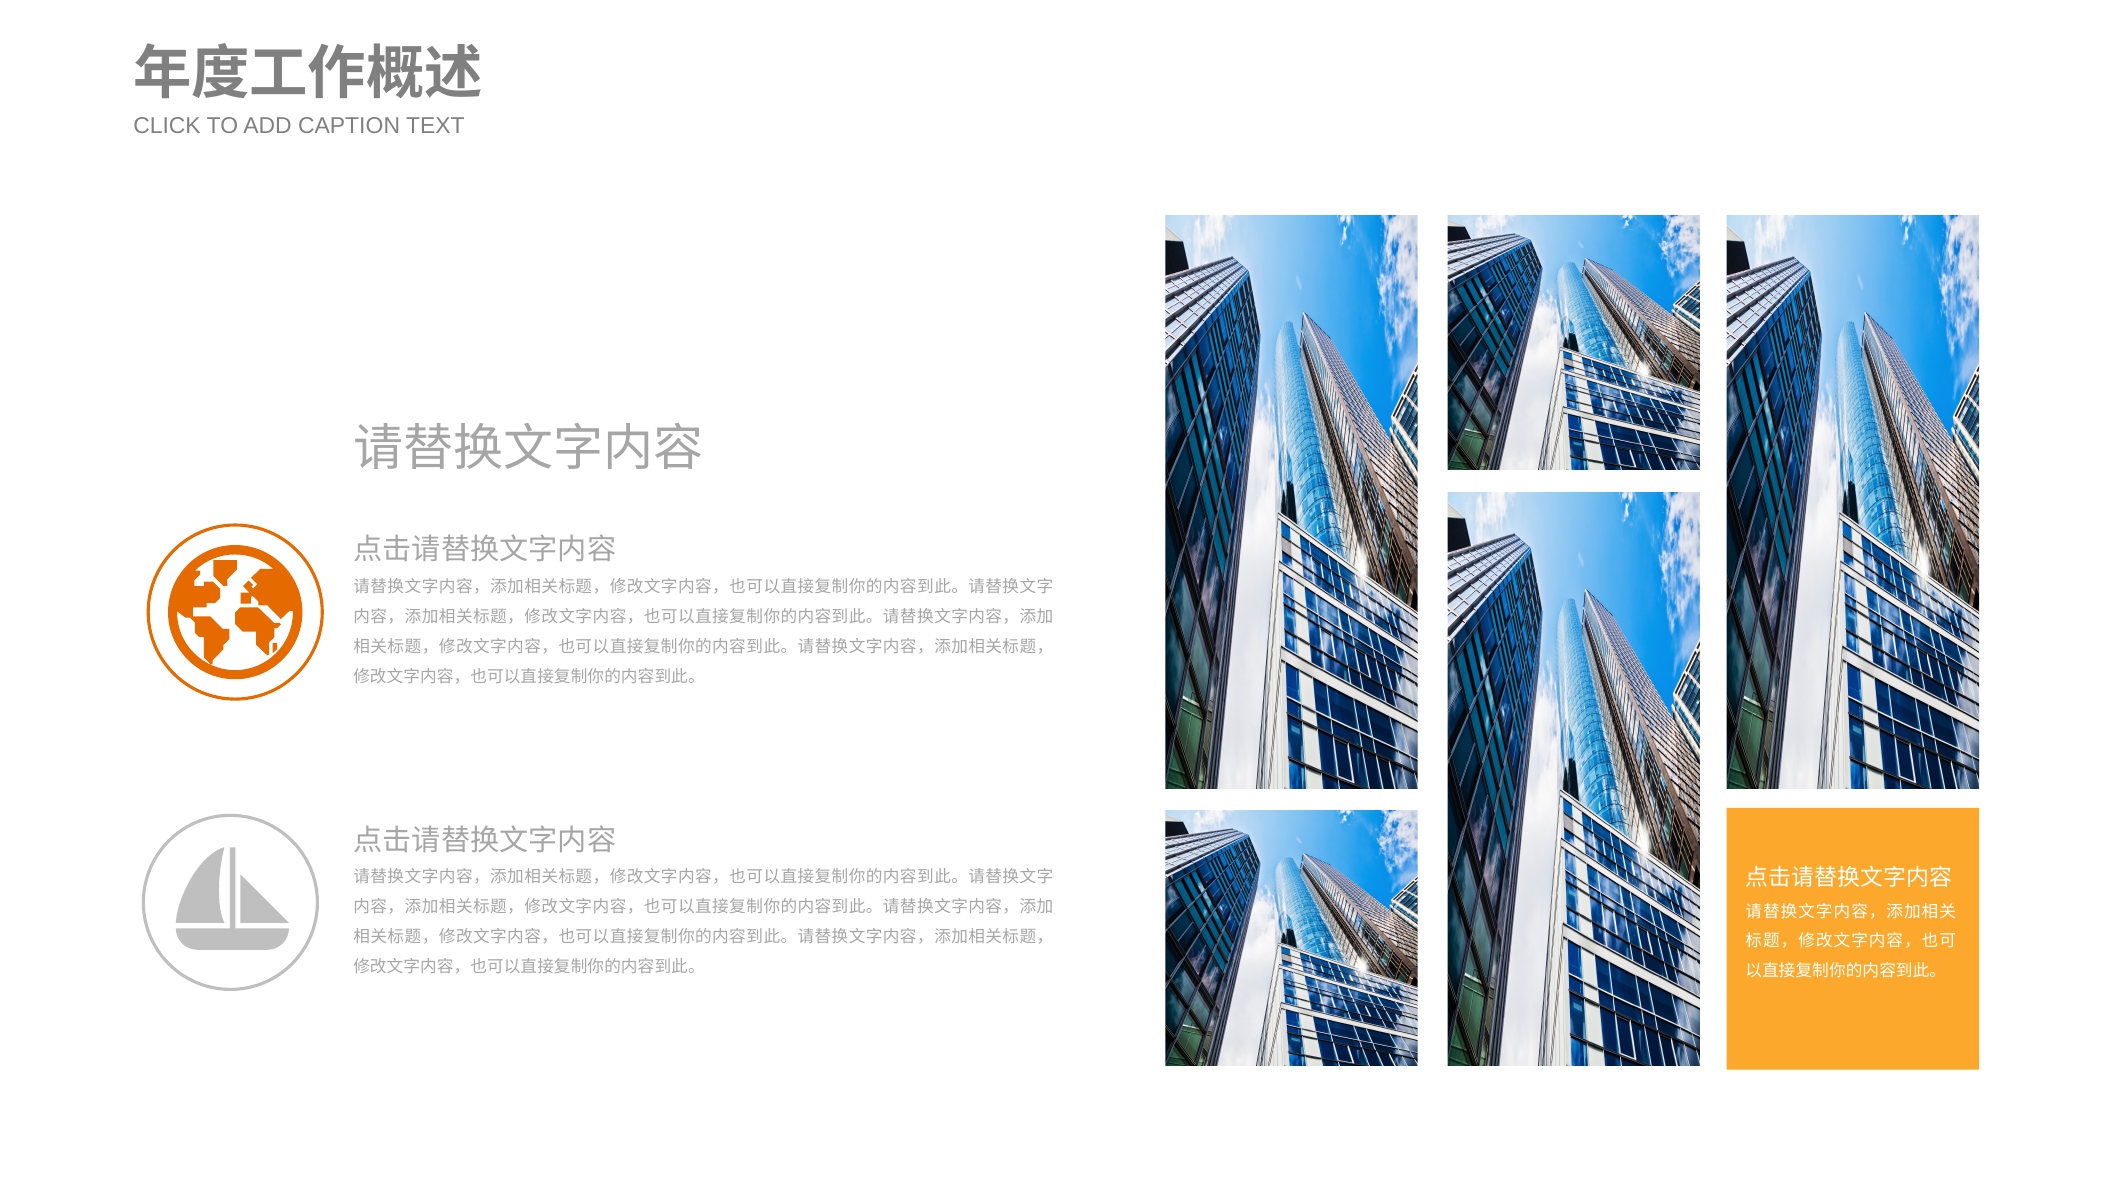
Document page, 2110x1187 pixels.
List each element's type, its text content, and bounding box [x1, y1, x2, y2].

text_box 年度工作概述 [133, 35, 513, 106]
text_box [1165, 215, 1980, 1066]
text_box [1726, 1066, 1980, 1071]
text_box 点击请替换文字内容 请替换文字内容，添加相关标题，修改文字内容，也可以直接复制你的内容到此。请替换文字内容，添加相关标题，修改文字内容，也可以直接复制你的内容到此。请替换文字内容，添加相关标题，修改文字内容，也可以直接复制你的内容到此。请替换文字内容，添加相关标题，修改文字内容，也可以直接复制你的内容到此。 [353, 530, 1055, 686]
text_box CLICK TO ADD CAPTION TEXT [133, 110, 513, 138]
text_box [148, 524, 323, 700]
text_box 点击请替换文字内容 请替换文字内容，添加相关标题，修改文字内容，也可以直接复制你的内容到此。请替换文字内容，添加相关标题，修改文字内容，也可以直接复制你的内容到此。请替换文字内容，添加相关标题，修改文字内容，也可以直接复制你的内容到此。请替换文字内容，添加相关标题，修改文字内容，也可以直接复制你的内容到此。 [353, 820, 1055, 976]
text_box 请替换文字内容 [353, 415, 728, 476]
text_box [143, 815, 318, 990]
